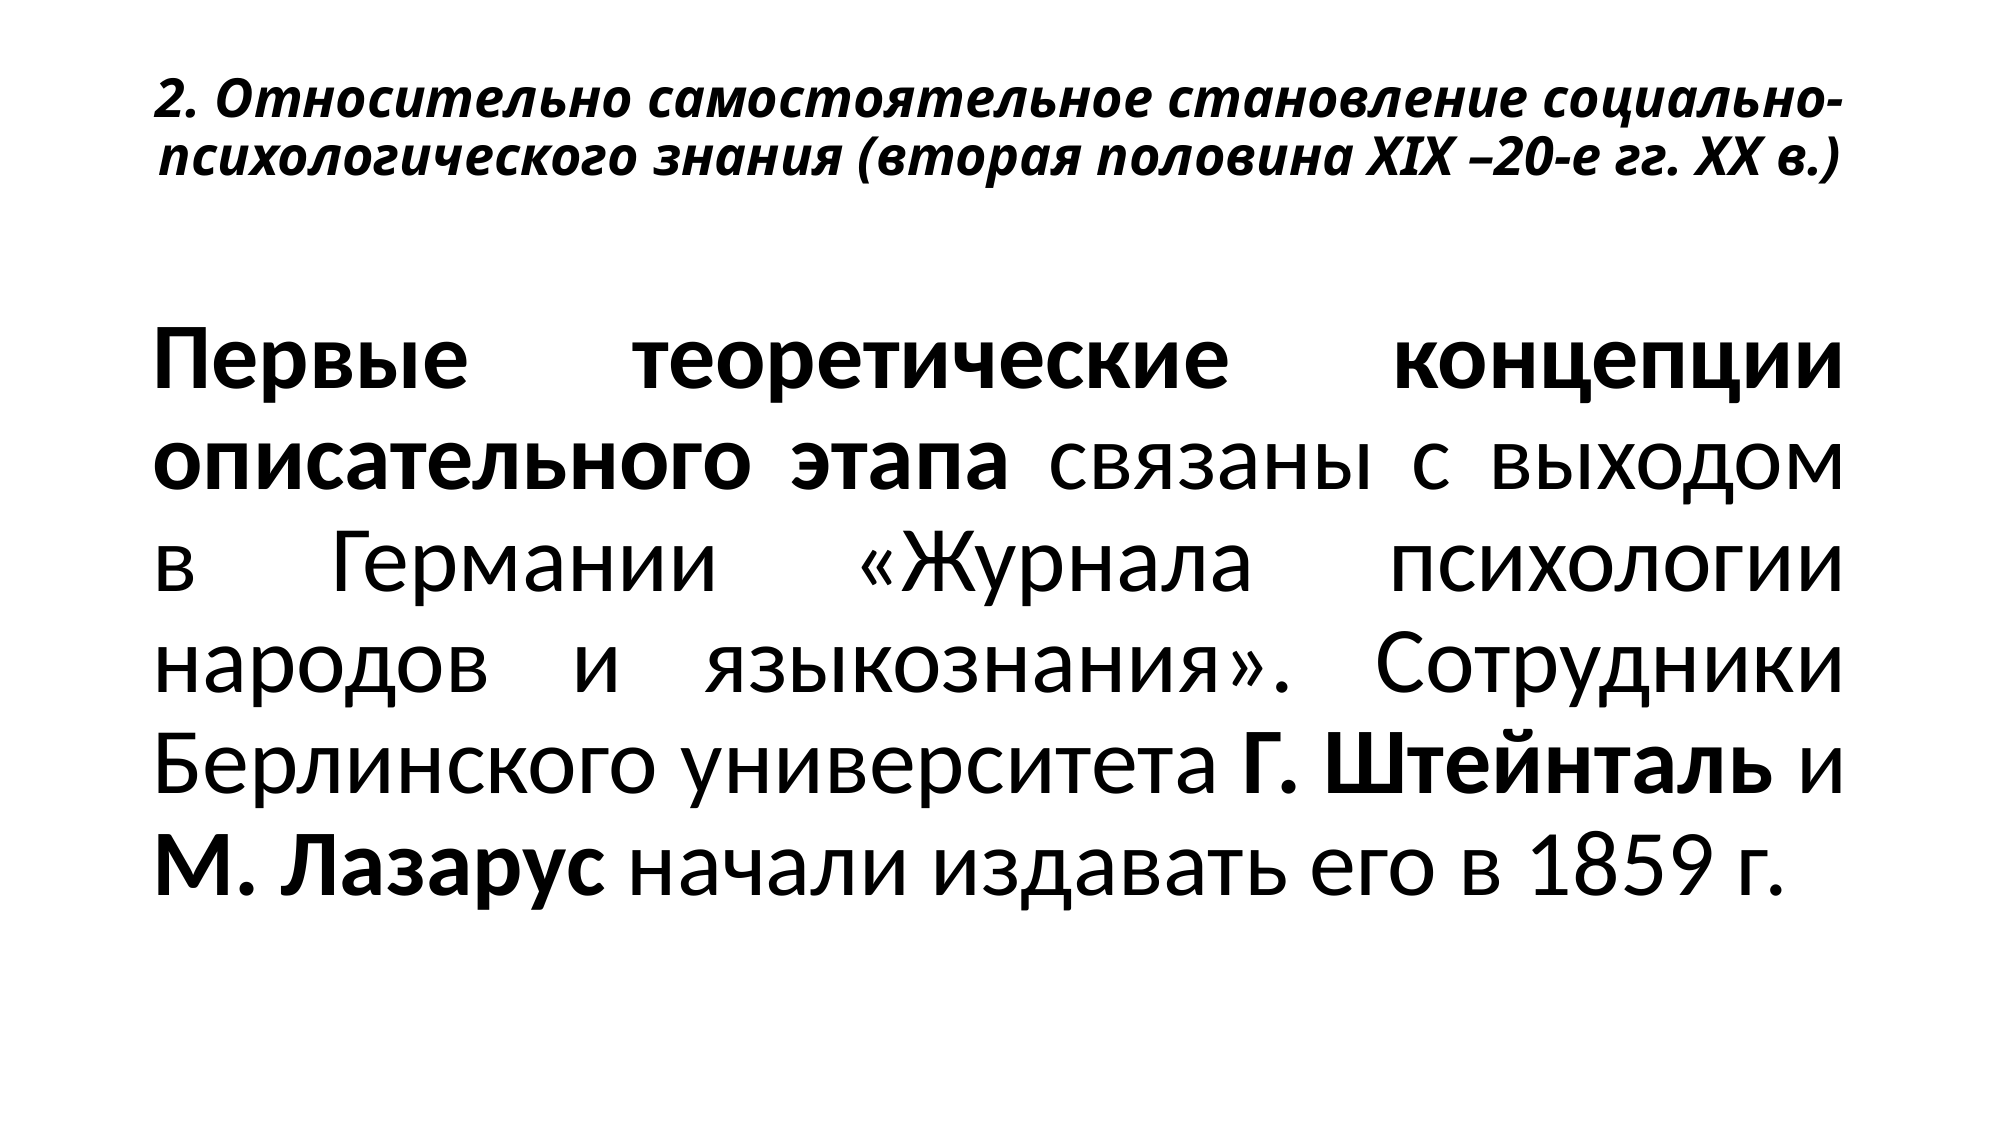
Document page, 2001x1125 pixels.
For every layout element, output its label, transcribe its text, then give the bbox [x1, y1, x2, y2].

title 2. Относительно самостоятельное становление социально-психологического знания (вторая половина XIX –20-е гг. XX в.) [137, 59, 1863, 278]
list Первые теоретические концепции описательного этапа связаны с выходом в Германии «Журнала психологии народов и языкознания». Сотрудники Берлинского университета Г. Штейнталь и М. Лазарус начали издавать его в 1859 г. [137, 299, 1863, 1014]
